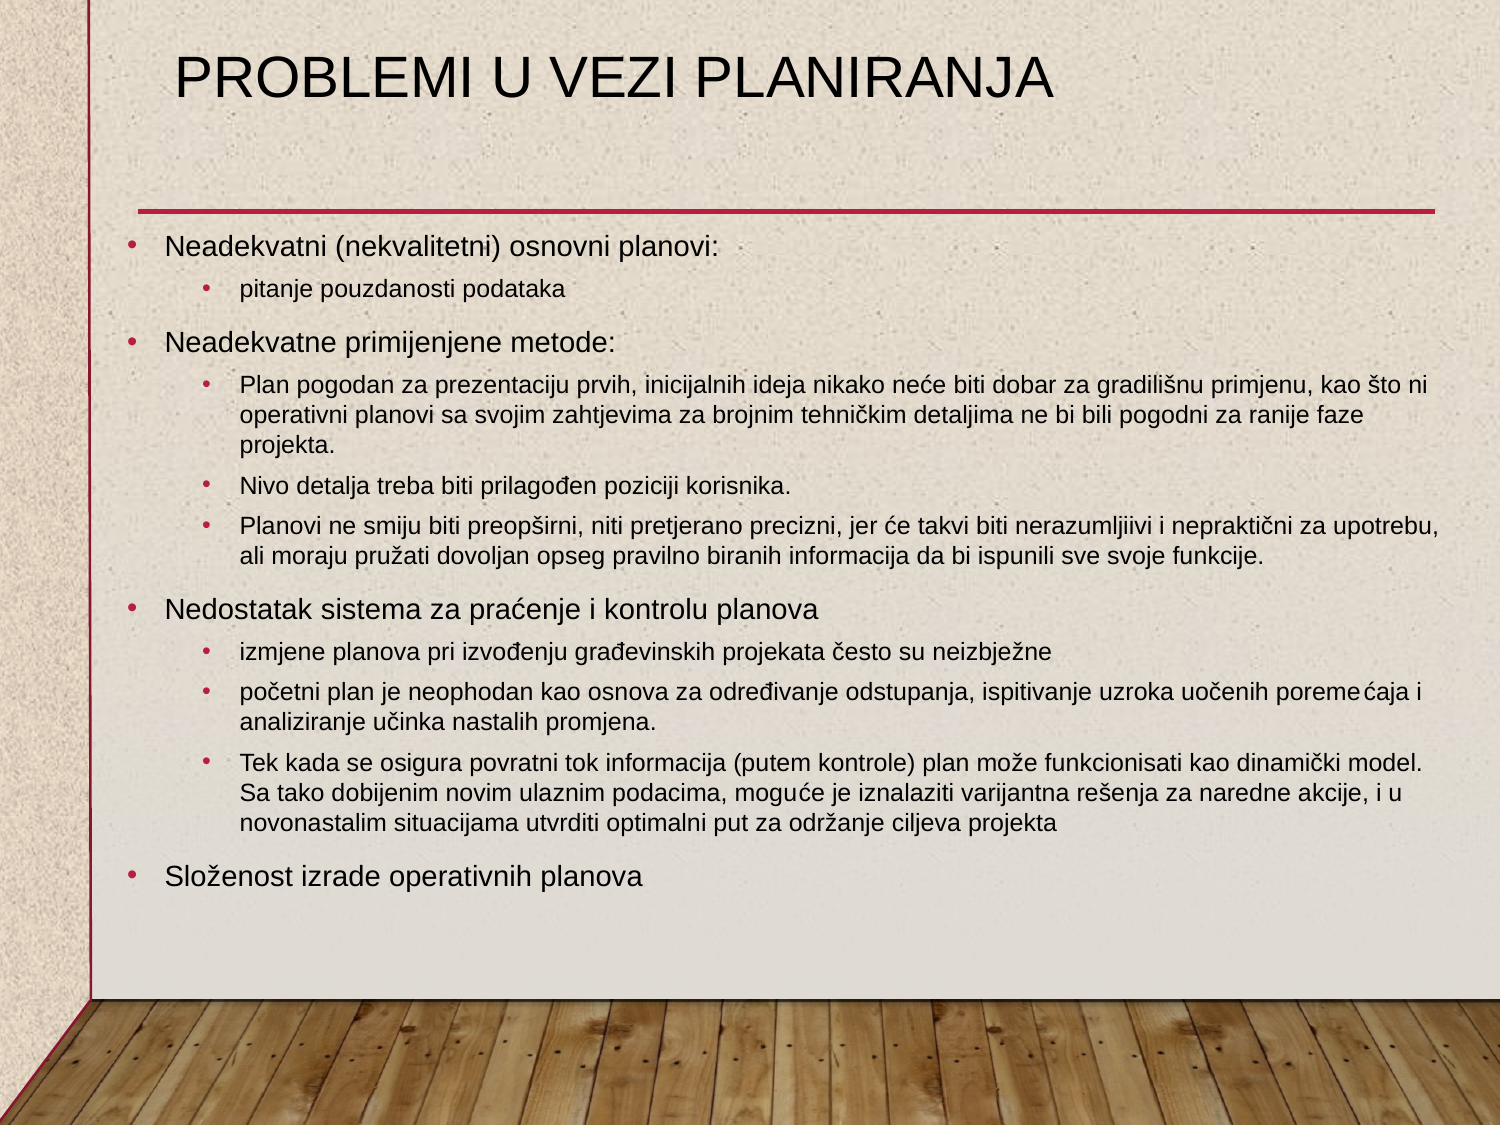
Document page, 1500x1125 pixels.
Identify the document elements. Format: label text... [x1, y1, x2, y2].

picture [0, 999, 1500, 1125]
picture [91, 0, 1500, 395]
list Neadekvatni (nekvalitetni) osnovni planovi: pitanje pouzdanosti podataka Neadekvatne primijenjene metode: Plan pogodan za prezentaciju prvih, inicijalnih ideja nikako neće biti dobar za gradilišnu primjenu, kao što ni operativni planovi sa svojim zahtjevima za brojnim tehničkim detaljima ne bi bili pogodni za ranije faze projekta. Nivo detalja treba biti prilagođen poziciji korisnika. Planovi ne smiju biti preopširni, niti pretjerano precizni, jer će takvi biti nerazumljiivi i nepraktični za upotrebu, ali moraju pružati dovoljan opseg pravilno biranih informacija da bi ispunili sve svoje funkcije. Nedostatak sistema za praćenje i kontrolu planova izmjene planova pri izvođenju građevinskih projekata često su neizbježne početni plan je neophodan kao osnova za određivanje odstupanja, ispitivanje uzroka uočenih poremećaja i analiziranje učinka nastalih promjena. Tek kada se osigura povratni tok informacija (putem kontrole) plan može funkcionisati kao dinamički model. Sa tako dobijenim novim ulaznim podacima, moguće je iznalaziti varijantna rešenja za naredne akcije, i u novonastalim situacijama utvrditi optimalni put za održanje ciljeva projekta Složenost izrade operativnih planova [112, 219, 1459, 976]
title Problemi u vezi planiranja [159, 32, 1412, 205]
